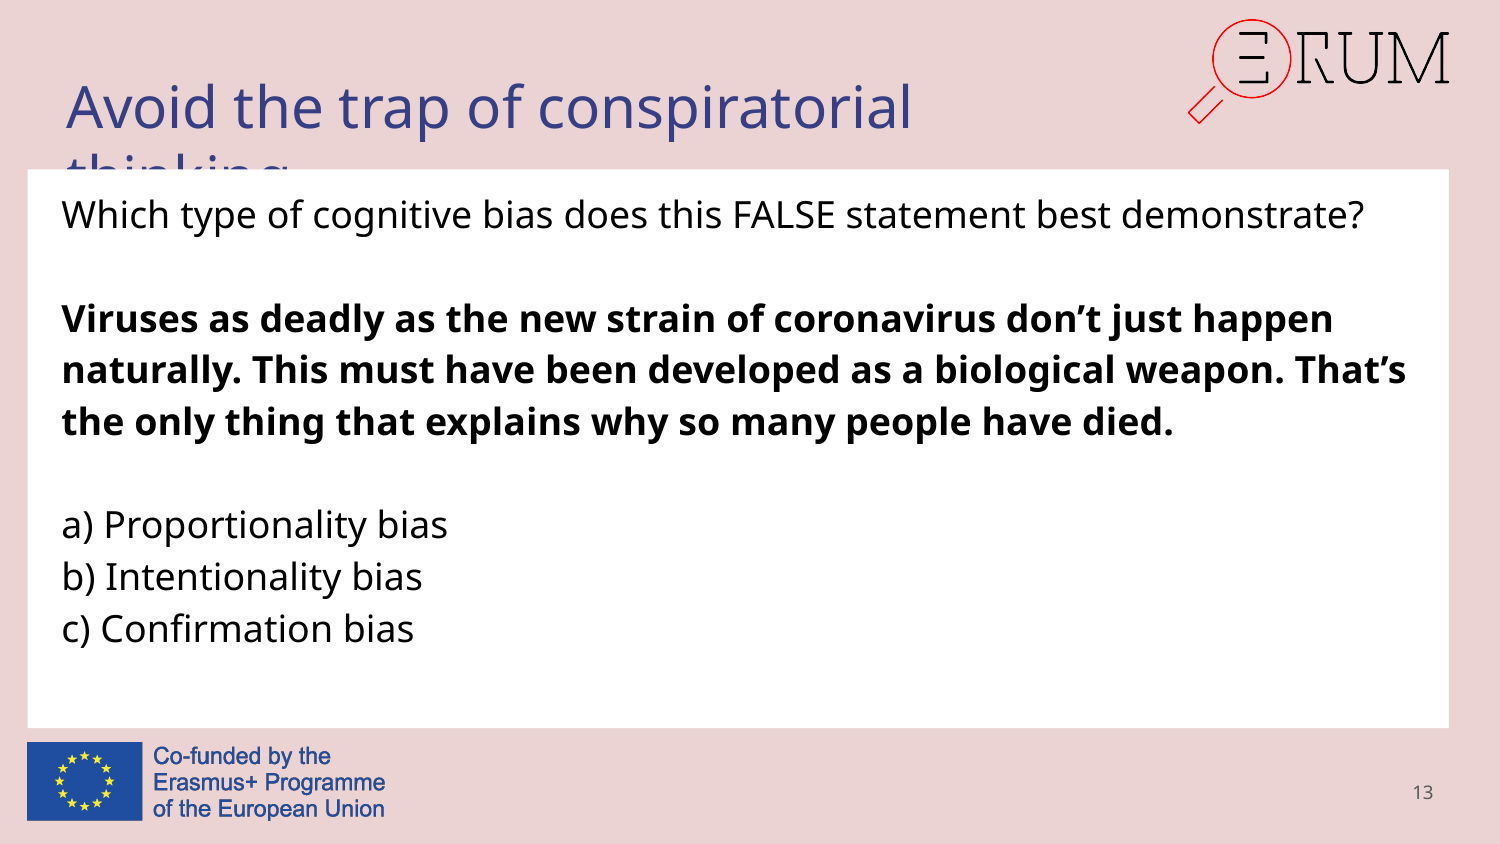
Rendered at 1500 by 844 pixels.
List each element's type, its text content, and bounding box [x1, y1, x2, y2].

list Which type of cognitive bias does this FALSE statement best demonstrate? Viruses as deadly as the new strain of coronavirus don’t just happen naturally. This must have been developed as a biological weapon. That’s the only thing that explains why so many people have died. a) Proportionality bias b) Intentionality bias c) Confirmation bias [27, 169, 1449, 729]
slide_number 13 [1358, 761, 1449, 826]
picture [27, 742, 385, 821]
picture [1136, 0, 1500, 137]
title Avoid the trap of conspiratorial thinking [51, 55, 1168, 150]
